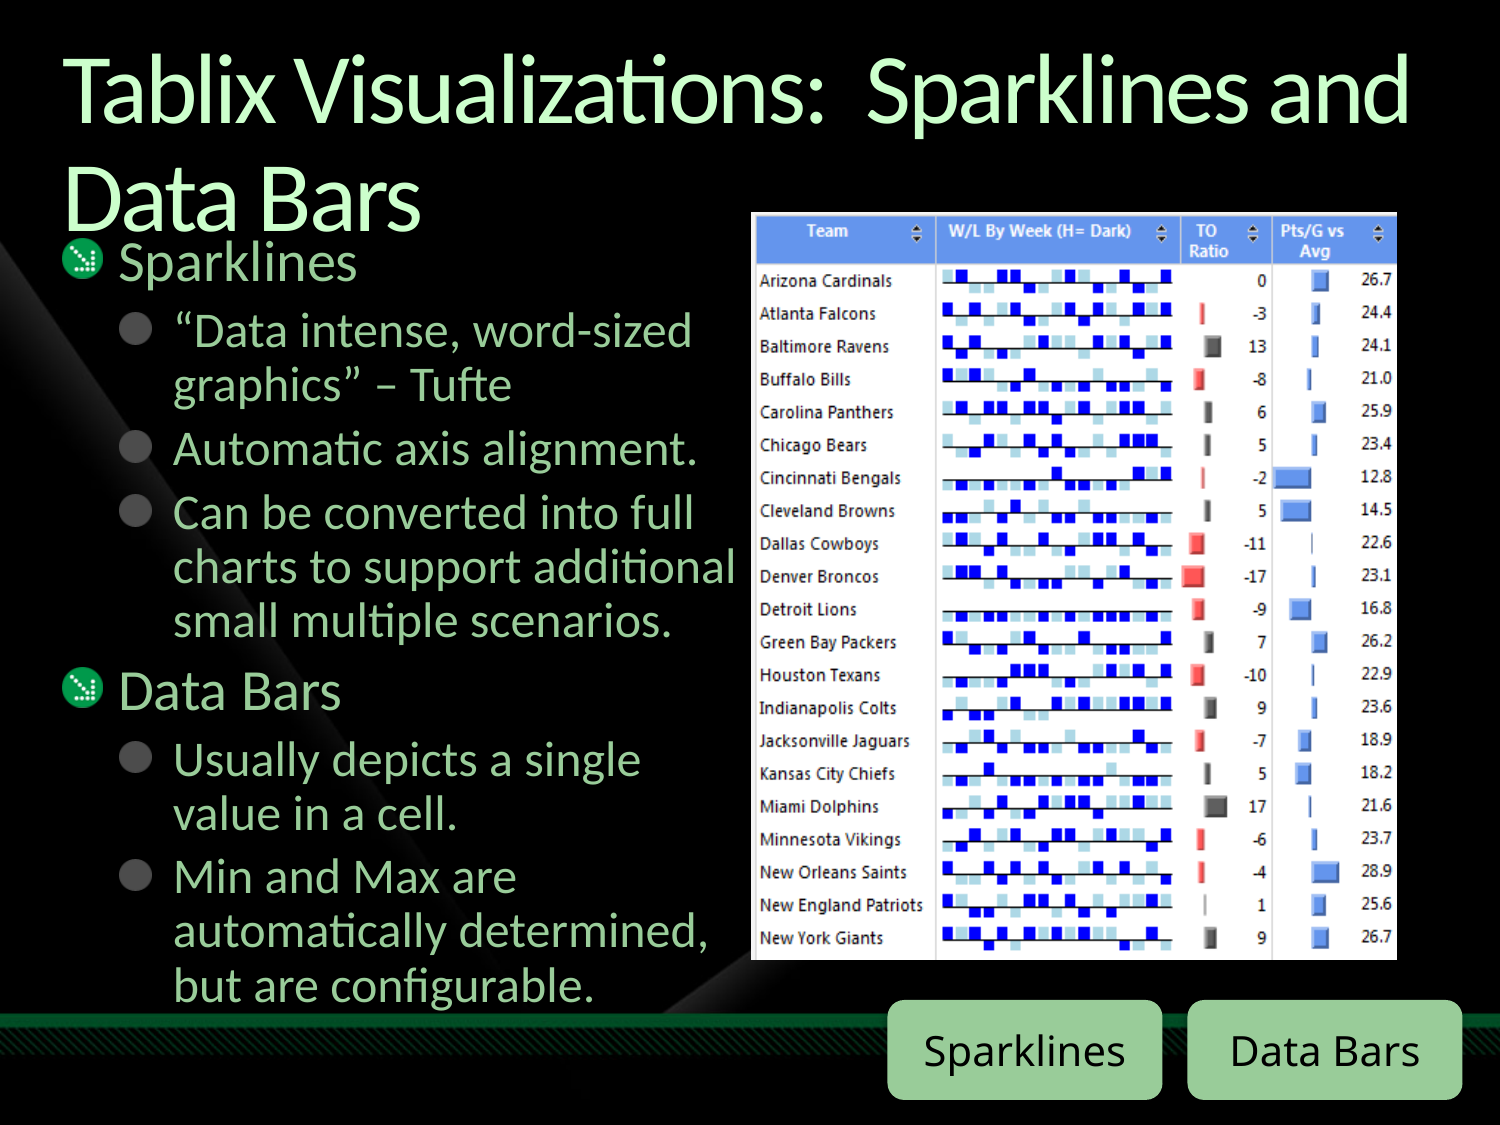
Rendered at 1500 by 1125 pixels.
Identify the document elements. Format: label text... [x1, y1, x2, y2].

picture [0, 0, 1500, 1125]
text_box Data Bars [1187, 999, 1463, 1100]
title Tablix Visualizations: Sparklines and Data Bars [62, 37, 1438, 147]
list Sparklines “Data intense, word-sized graphics” – Tufte Automatic axis alignment. Can be converted into full charts to support additional small multiple scenarios. Data Bars Usually depicts a single value in a cell. Min and Max are automatically determined, but are configurable. [62, 231, 738, 581]
text_box Sparklines [887, 999, 1163, 1100]
